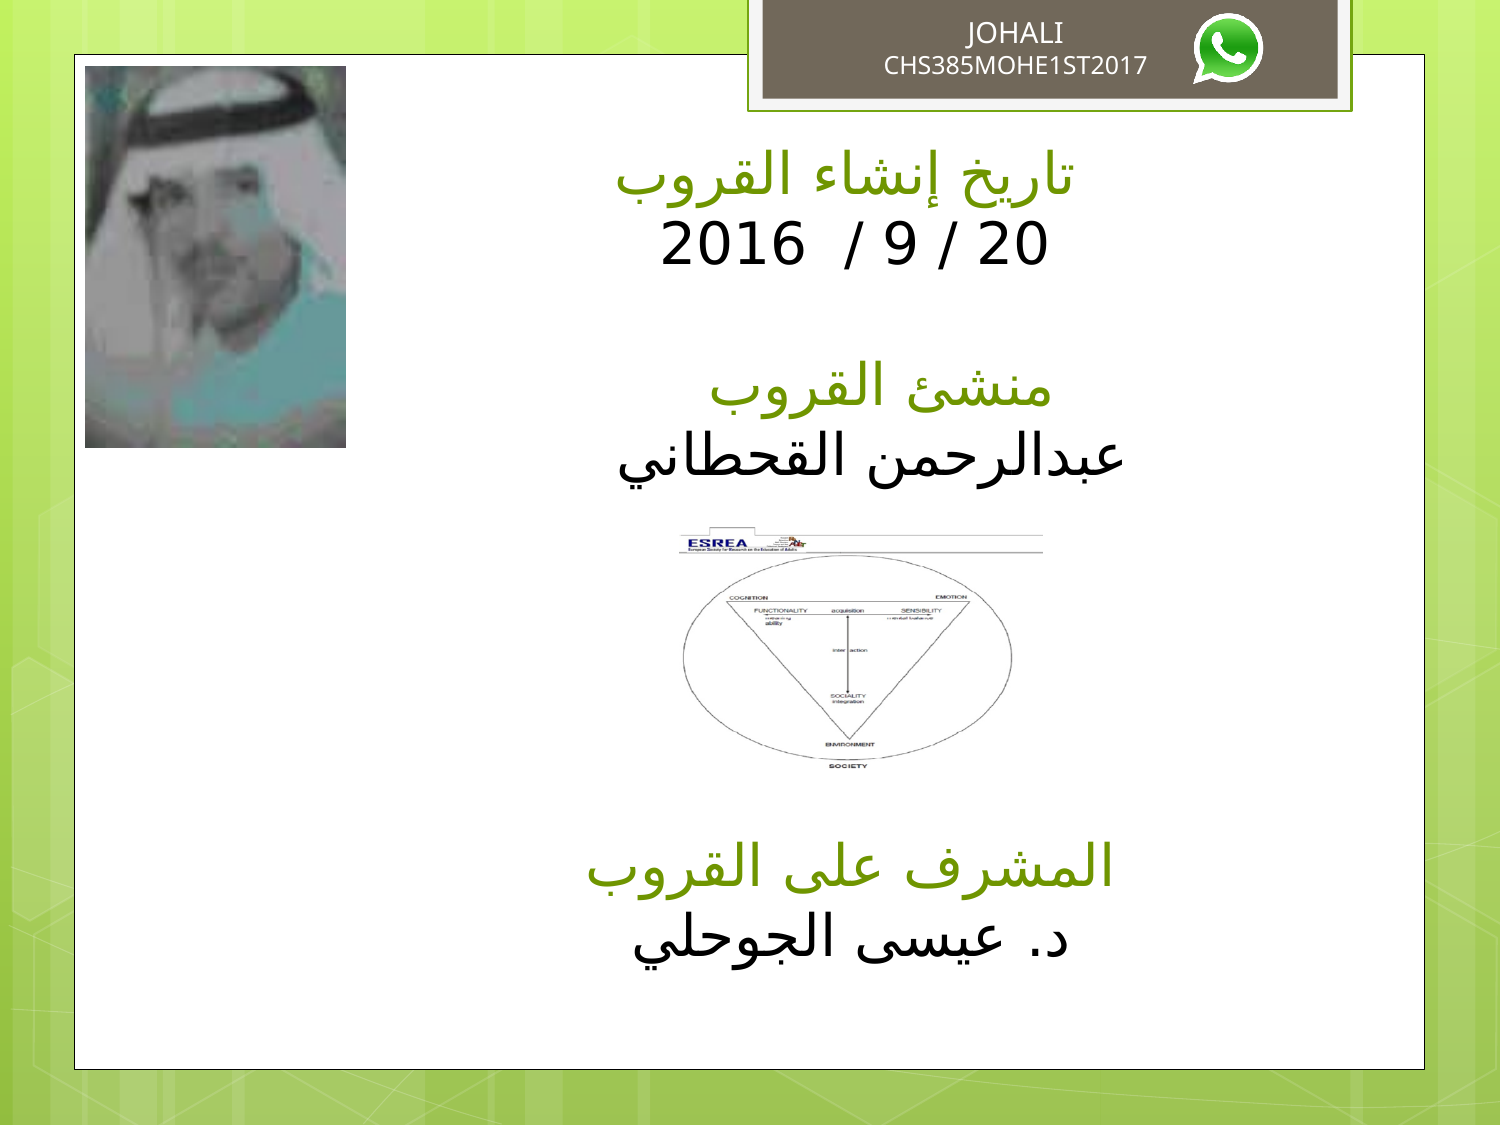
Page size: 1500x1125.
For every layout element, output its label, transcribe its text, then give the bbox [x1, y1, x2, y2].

picture [1186, 7, 1267, 87]
text_box JOHALI CHS385MOHE1ST2017 [809, 7, 1185, 87]
text_box المشرف على القروب د. عيسى الجوحلي [445, 820, 1257, 975]
picture [679, 527, 1044, 769]
text_box منشئ القروب عبدالرحمن القحطاني [386, 339, 1359, 495]
text_box تاريخ إنشاء القروب 20 / 9 / 2016 [468, 128, 1223, 284]
picture [85, 66, 346, 448]
